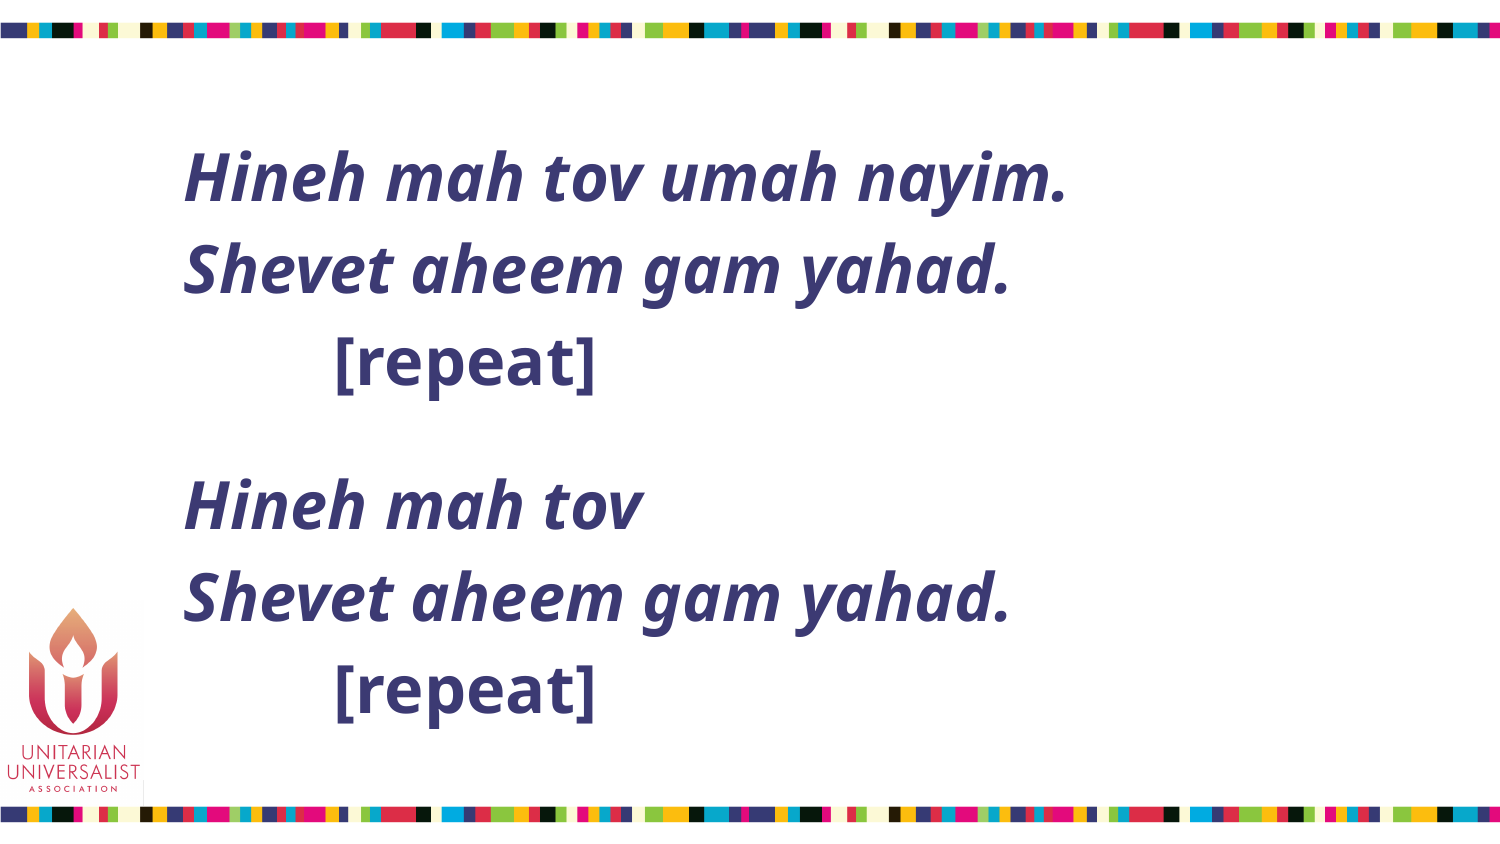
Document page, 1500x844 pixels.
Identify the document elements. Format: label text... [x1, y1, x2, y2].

text_box Hineh mah tov umah nayim. Shevet aheem gam yahad. [repeat] Hineh mah tov Shevet aheem gam yahad. [repeat] [168, 107, 1421, 742]
picture [0, 22, 1500, 40]
picture [0, 600, 1500, 824]
